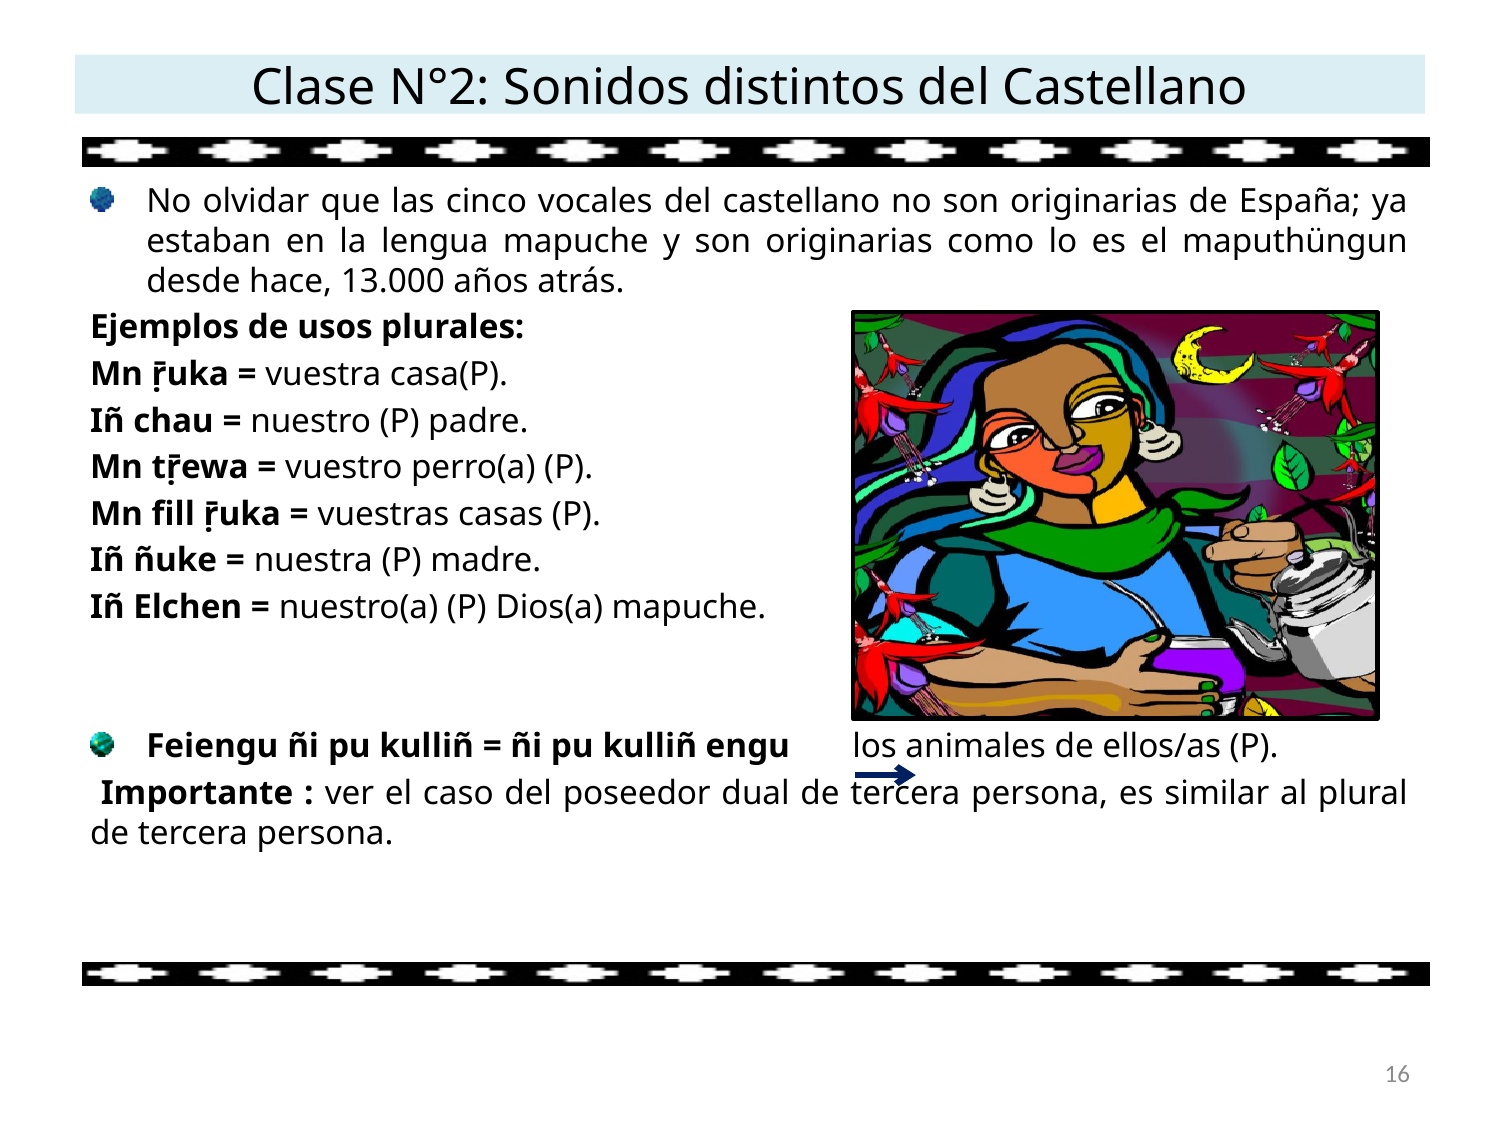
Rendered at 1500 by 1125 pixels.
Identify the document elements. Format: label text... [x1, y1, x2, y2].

slide_number 16 [1074, 1042, 1425, 1103]
picture [90, 732, 114, 757]
picture [82, 962, 1430, 986]
picture [82, 136, 1430, 167]
title Clase N°2: Sonidos distintos del Castellano [75, 54, 1425, 114]
list No olvidar que las cinco vocales del castellano no son originarias de España; ya estaban en la lengua mapuche y son originarias como lo es el maputhüngun desde hace, 13.000 años atrás. Ejemplos de usos plurales: Mn ṝuka = vuestra casa(P). Iñ chau = nuestro (P) padre. Mn tṝewa = vuestro perro(a) (P). Mn fill ṝuka = vuestras casas (P). Iñ ñuke = nuestra (P) madre. Iñ Elchen = nuestro(a) (P) Dios(a) mapuche. Feiengu ñi pu kulliñ = ñi pu kulliñ engu los animales de ellos/as (P). Importante : ver el caso del poseedor dual de tercera persona, es similar al plural de tercera persona. [75, 125, 1425, 1005]
picture [854, 314, 1376, 717]
picture [90, 187, 114, 212]
